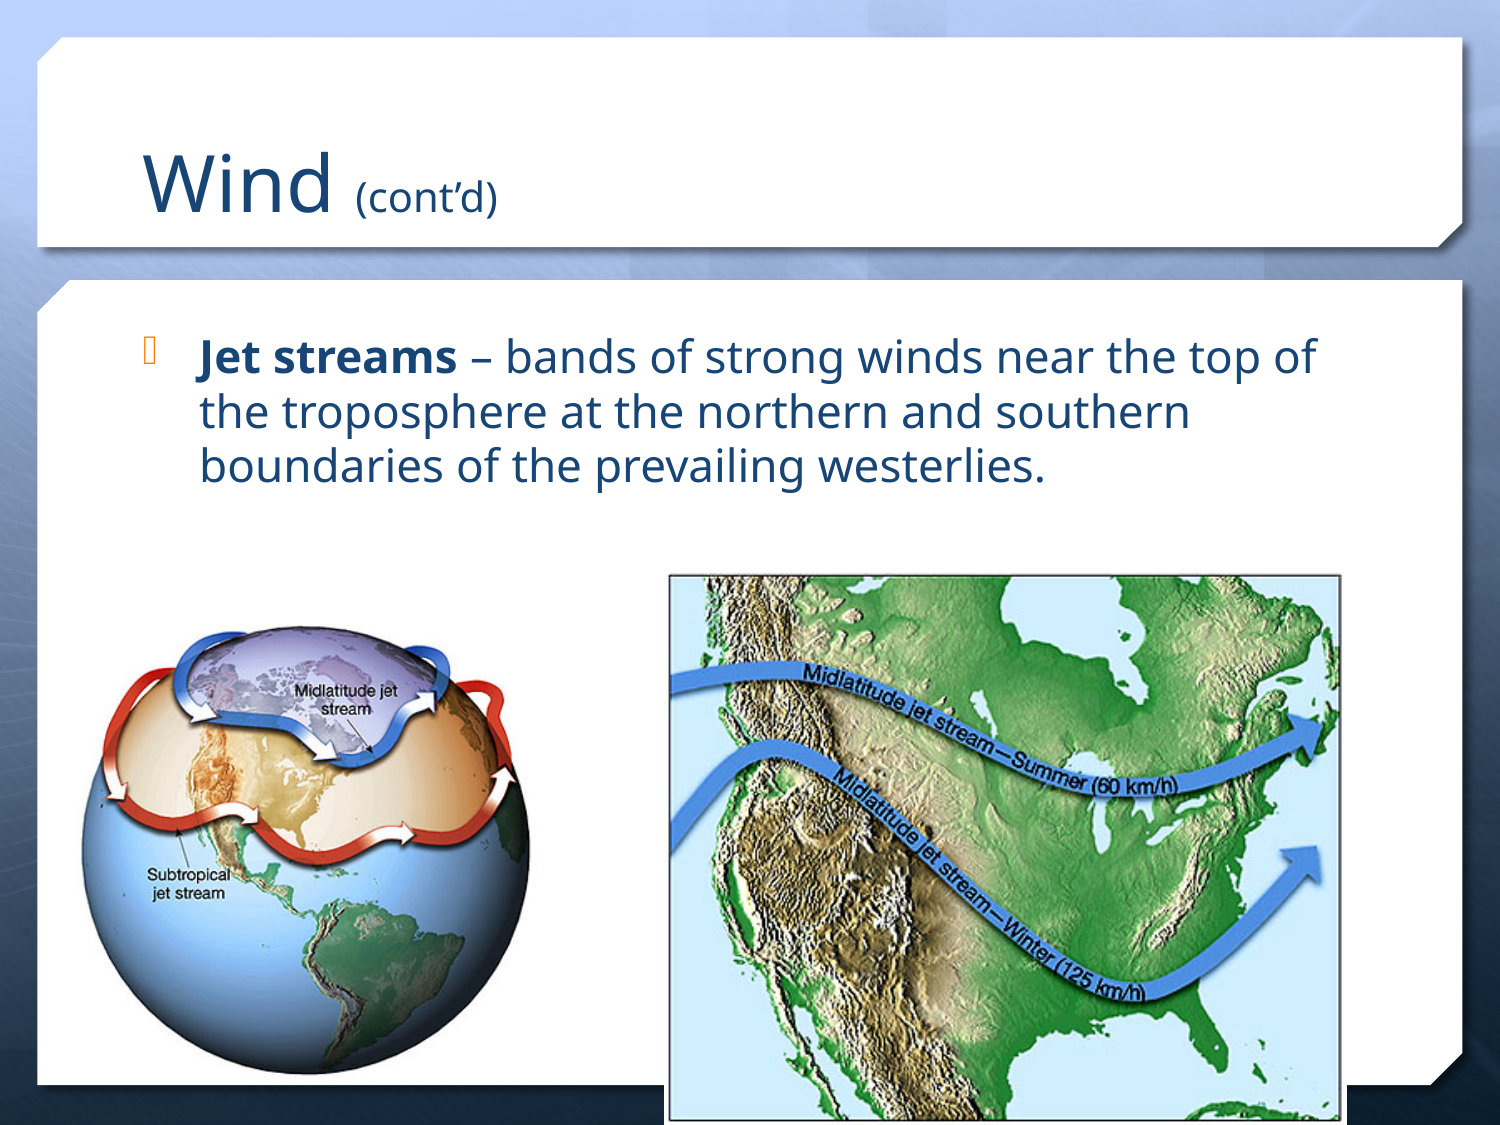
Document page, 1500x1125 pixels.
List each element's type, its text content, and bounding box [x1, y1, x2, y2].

list Jet streams – bands of strong winds near the top of the troposphere at the northern and southern boundaries of the prevailing westerlies. [127, 319, 1372, 978]
title Wind (cont’d) [127, 48, 1372, 236]
picture [74, 624, 538, 1079]
picture [663, 571, 1347, 1125]
